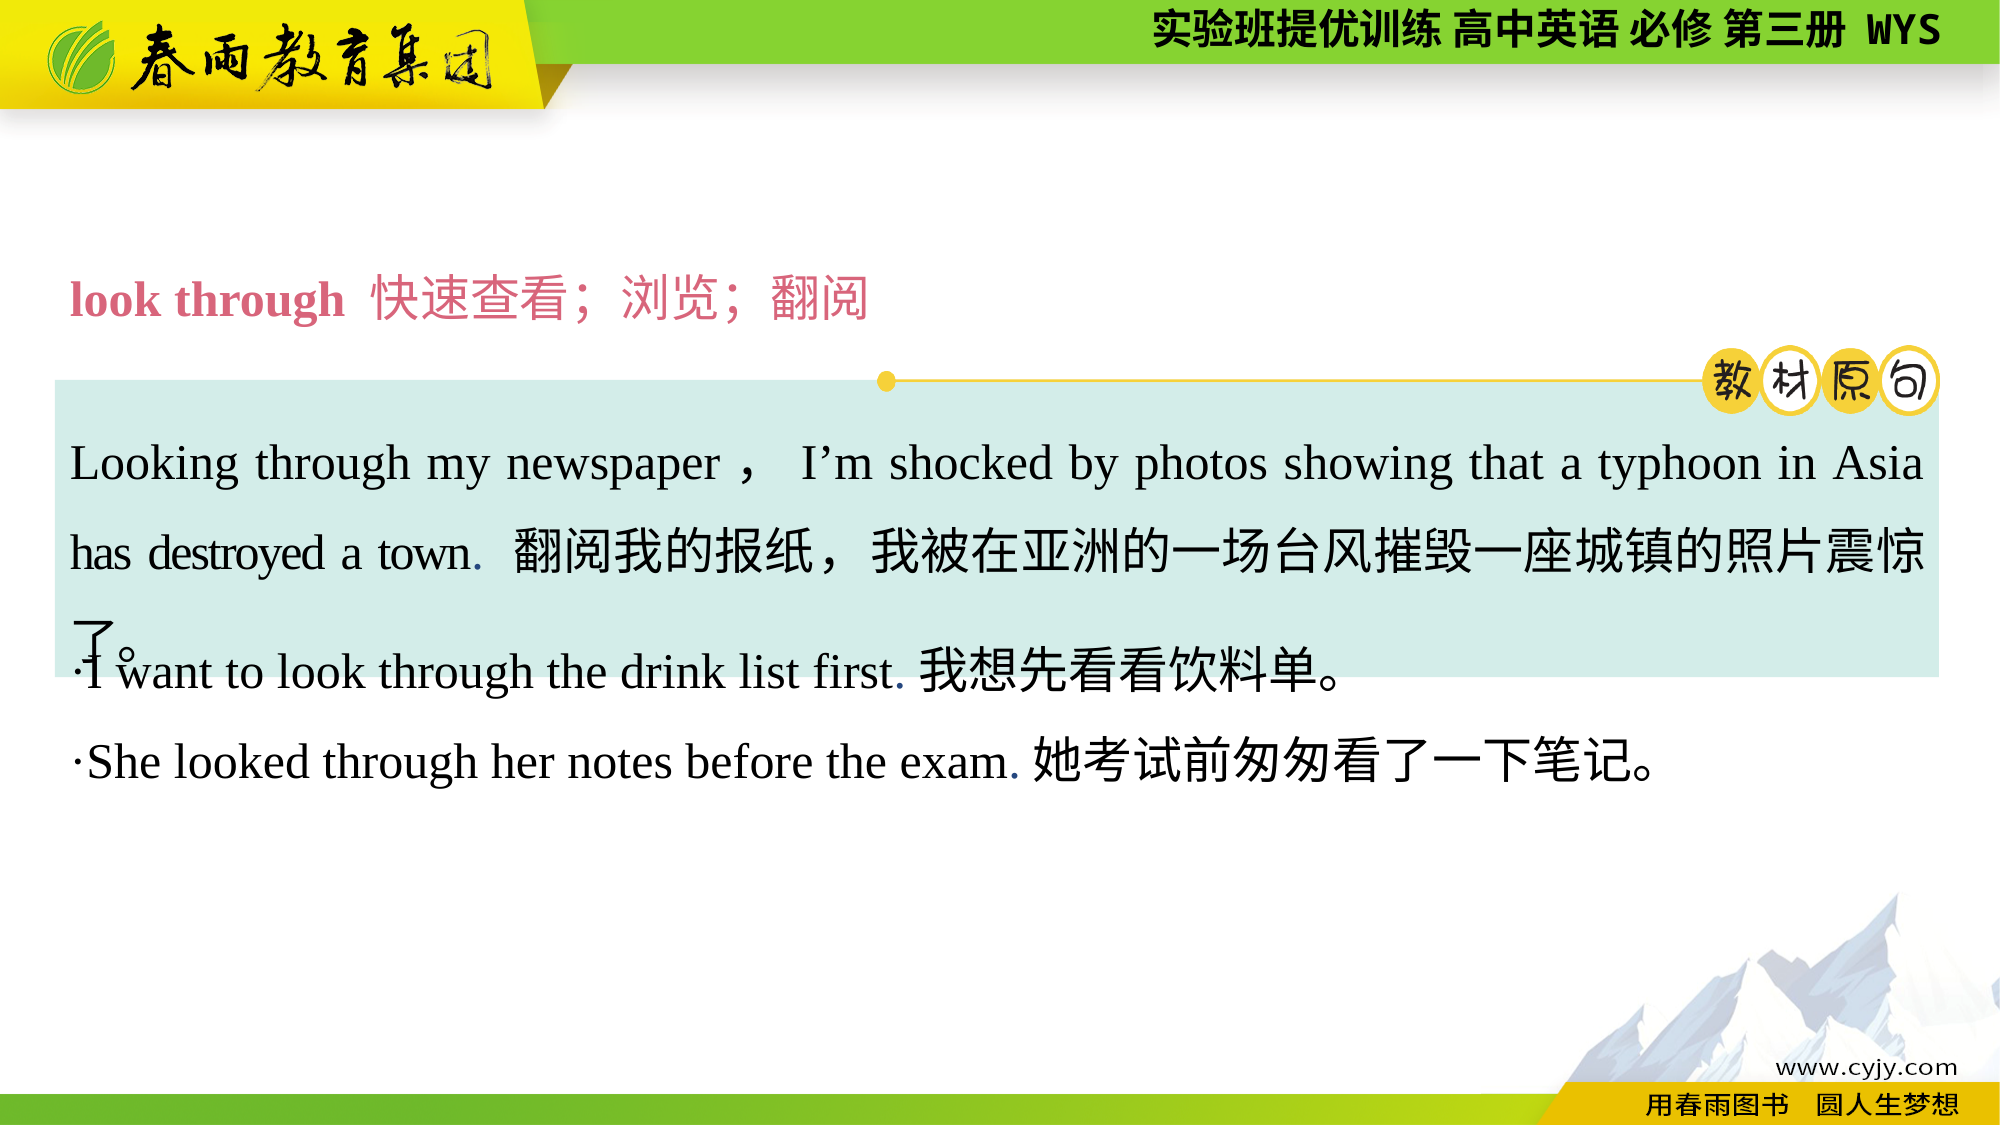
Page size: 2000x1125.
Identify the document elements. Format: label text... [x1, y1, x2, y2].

list look through 快速查看；浏览；翻阅 [54, 228, 1939, 324]
text_box ·I want to look through the drink list first.我想先看看饮料单。 ·She looked through her notes before the exam.她考试前匆匆看了一下笔记。 [54, 601, 1939, 797]
picture [0, 0, 2000, 1125]
text_box Looking through my newspaper，I’m shocked by photos showing that a typhoon in Asia has destroyed a town. 翻阅我的报纸，我被在亚洲的一场台风摧毁一座城镇的照片震惊了。 [54, 379, 1939, 601]
